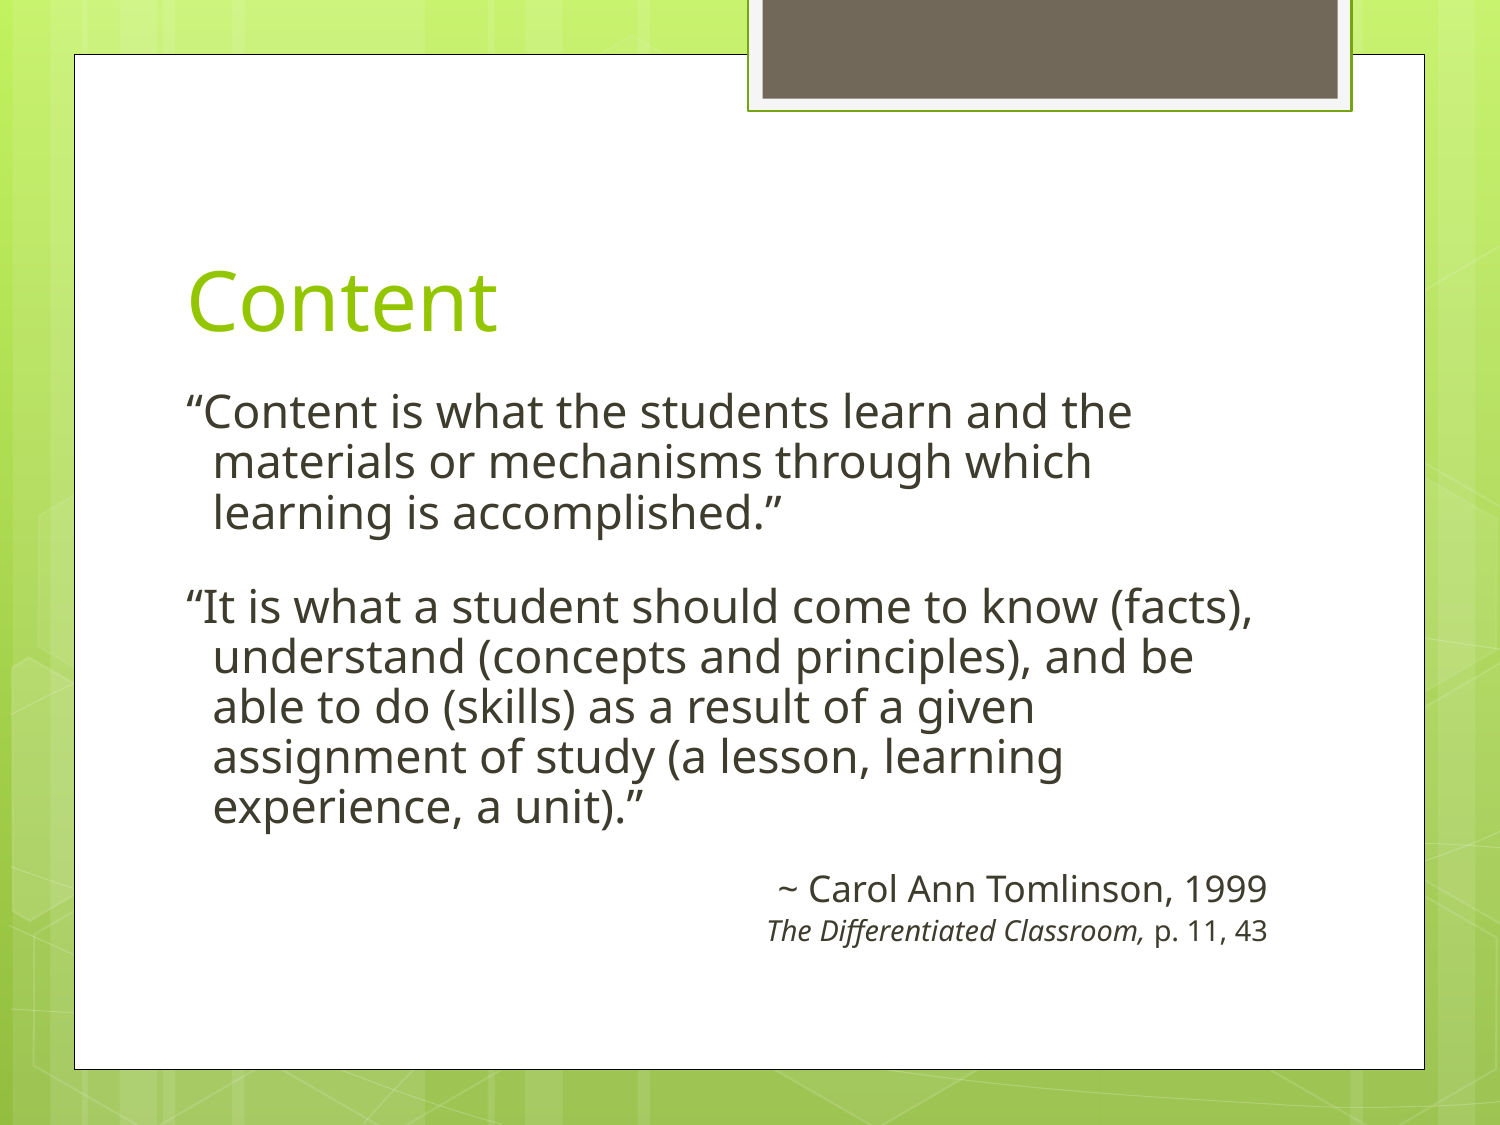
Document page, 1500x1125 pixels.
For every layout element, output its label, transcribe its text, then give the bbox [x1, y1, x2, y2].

title Content [171, 168, 1324, 357]
list “Content is what the students learn and the materials or mechanisms through which learning is accomplished.” “It is what a student should come to know (facts), understand (concepts and principles), and be able to do (skills) as a result of a given assignment of study (a lesson, learning experience, a unit).” ~ Carol Ann Tomlinson, 1999 The Differentiated Classroom, p. 11, 43 [171, 381, 1283, 957]
